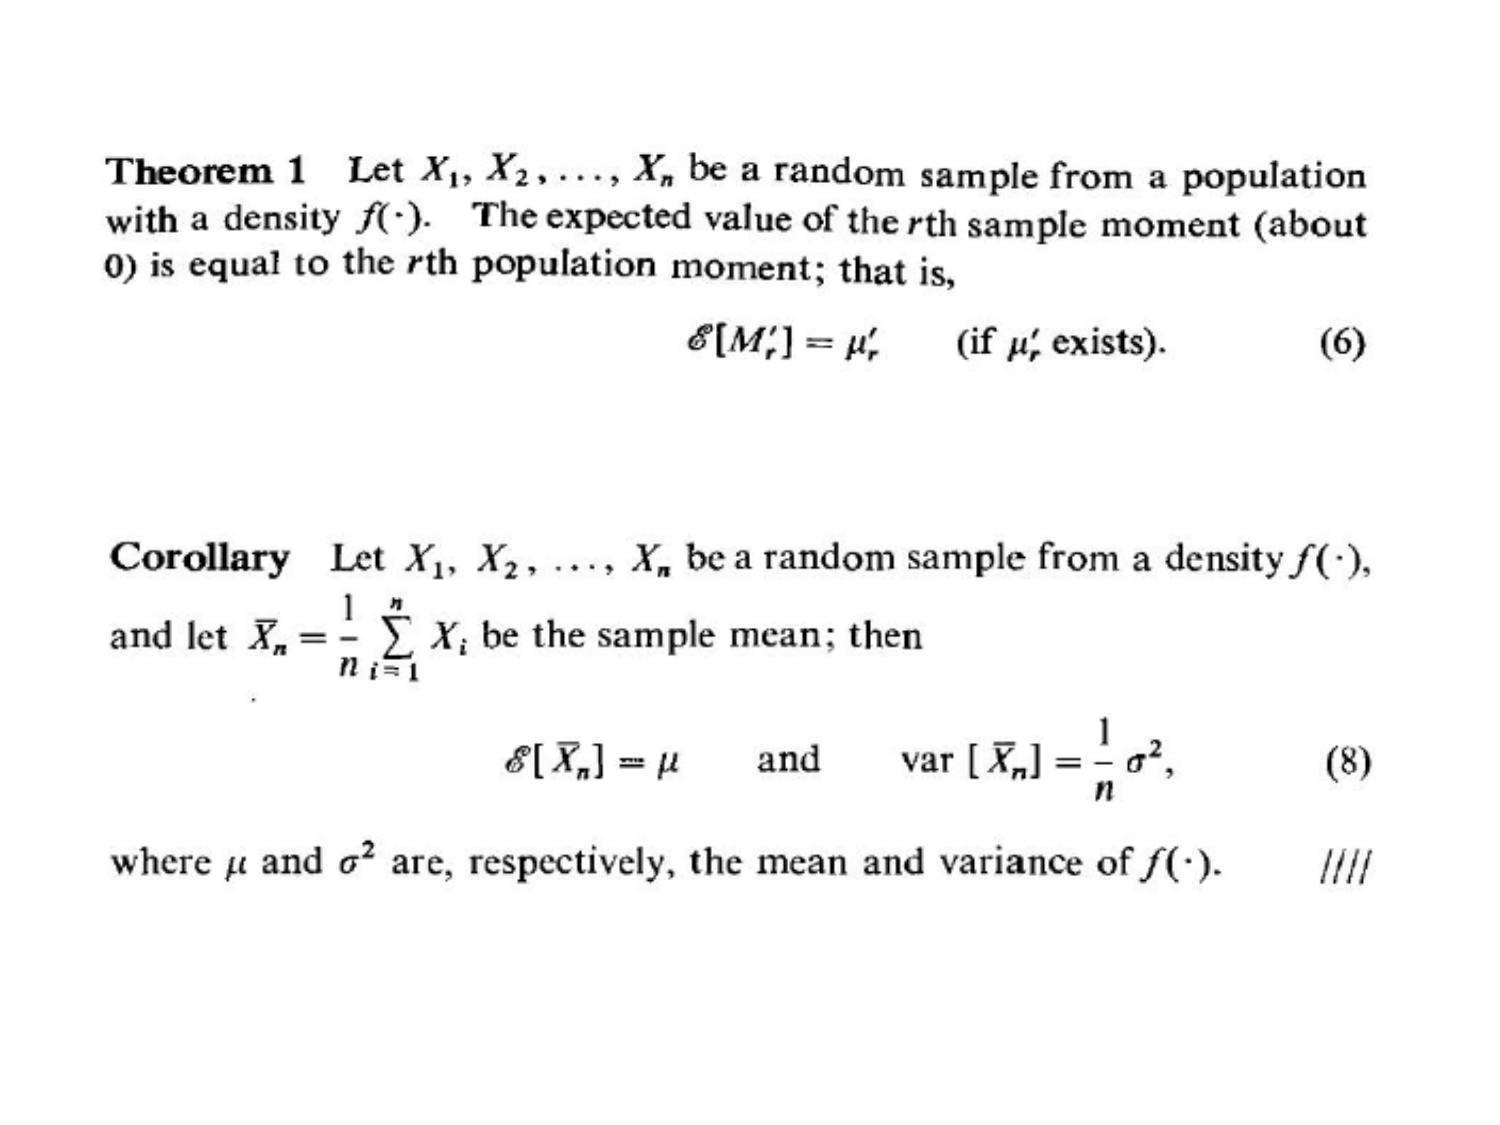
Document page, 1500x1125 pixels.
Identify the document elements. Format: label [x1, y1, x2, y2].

picture [87, 524, 1401, 913]
list [87, 137, 1388, 401]
